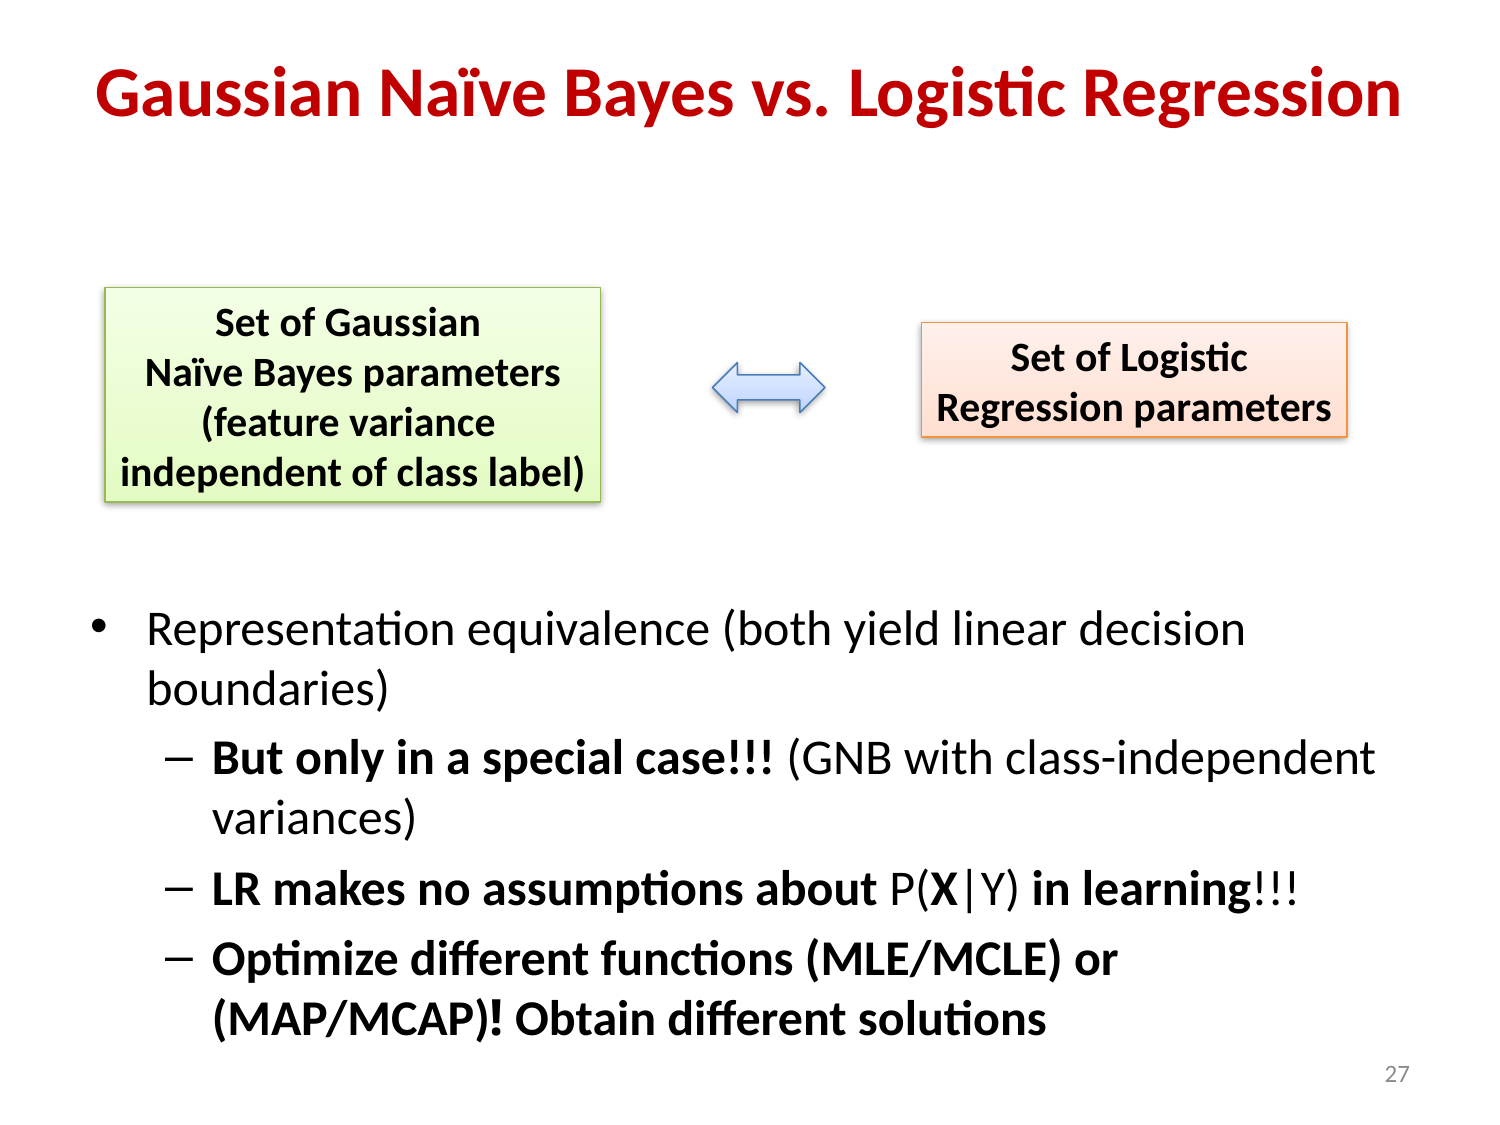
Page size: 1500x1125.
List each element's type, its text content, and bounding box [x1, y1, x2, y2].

text_box Set of Logistic Regression parameters [921, 322, 1348, 438]
text_box Set of Gaussian Naïve Bayes parameters (feature variance independent of class label) [104, 287, 601, 503]
slide_number 27 [1074, 1042, 1425, 1103]
text_box [711, 361, 826, 414]
text_box Representation equivalence (both yield linear decision boundaries) But only in a special case!!! (GNB with class-independent variances) LR makes no assumptions about P(X|Y) in learning!!! Optimize different functions (MLE/MCLE) or (MAP/MCAP)! Obtain different solutions [74, 587, 1425, 1000]
title Gaussian Naïve Bayes vs. Logistic Regression [75, 37, 1425, 225]
